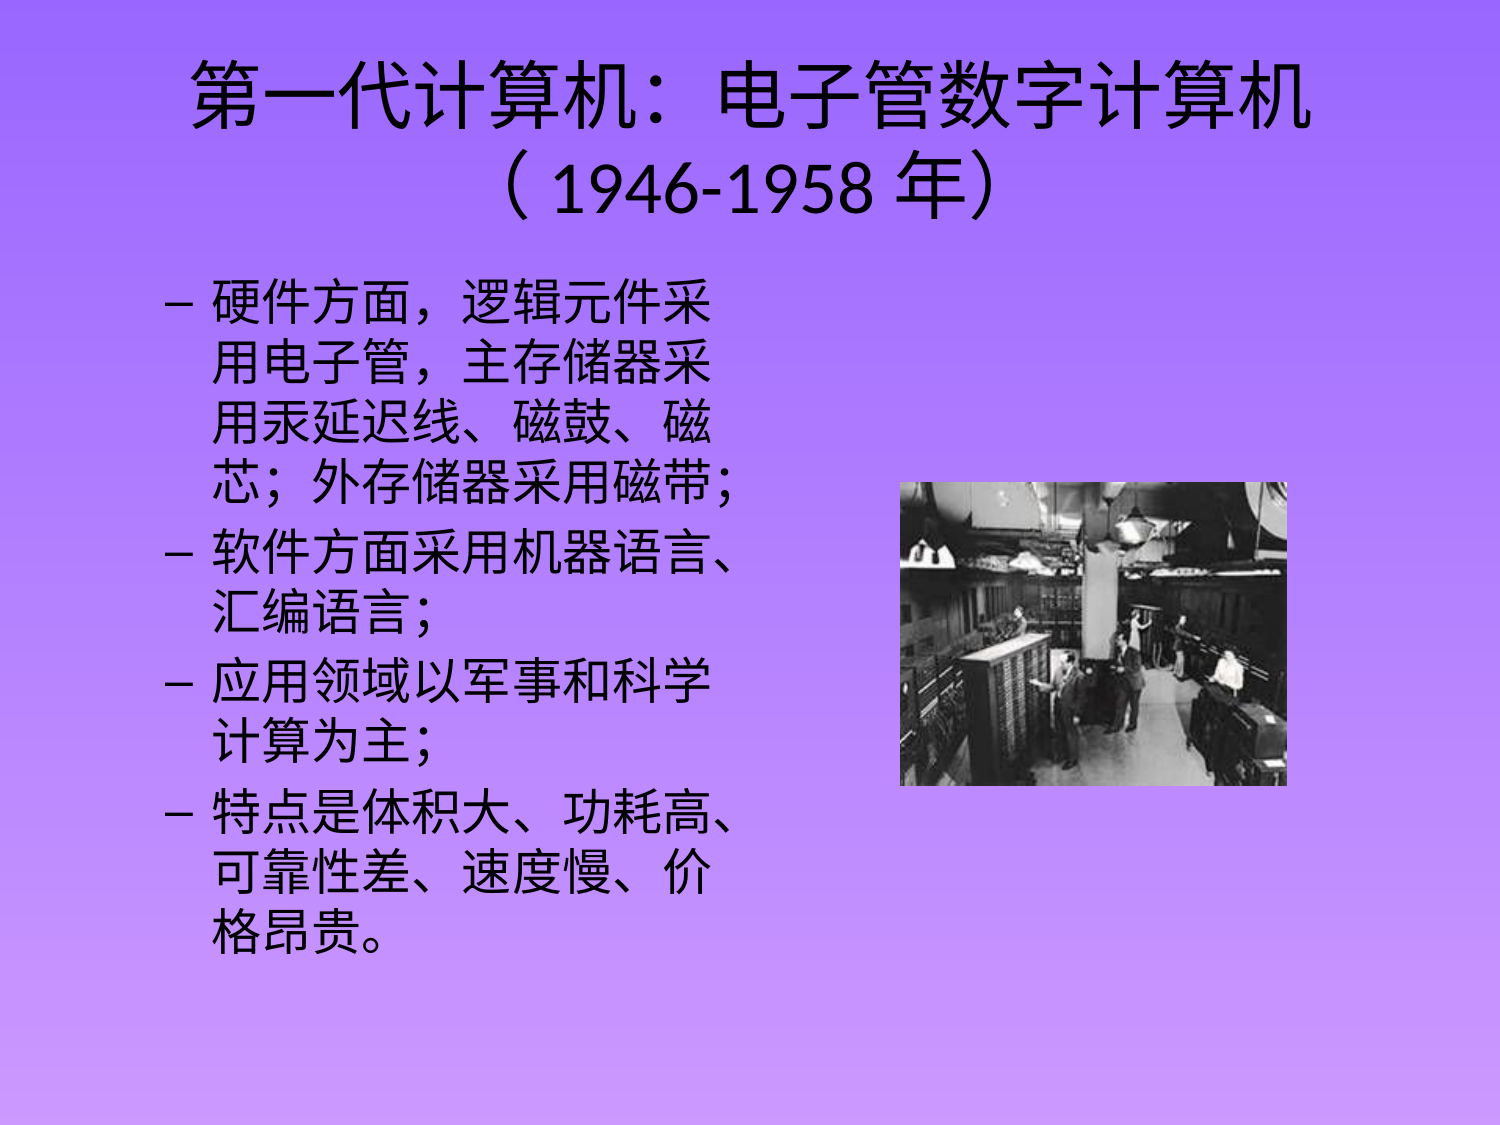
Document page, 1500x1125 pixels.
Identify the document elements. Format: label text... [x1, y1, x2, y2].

title 第一代计算机：电子管数字计算机（1946-1958年） [75, 45, 1425, 233]
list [900, 481, 1287, 786]
list 硬件方面，逻辑元件采用电子管，主存储器采用汞延迟线、磁鼓、磁芯；外存储器采用磁带； 软件方面采用机器语言、汇编语言； 应用领域以军事和科学计算为主； 特点是体积大、功耗高、可靠性差、速度慢、价格昂贵。 [75, 262, 738, 1005]
